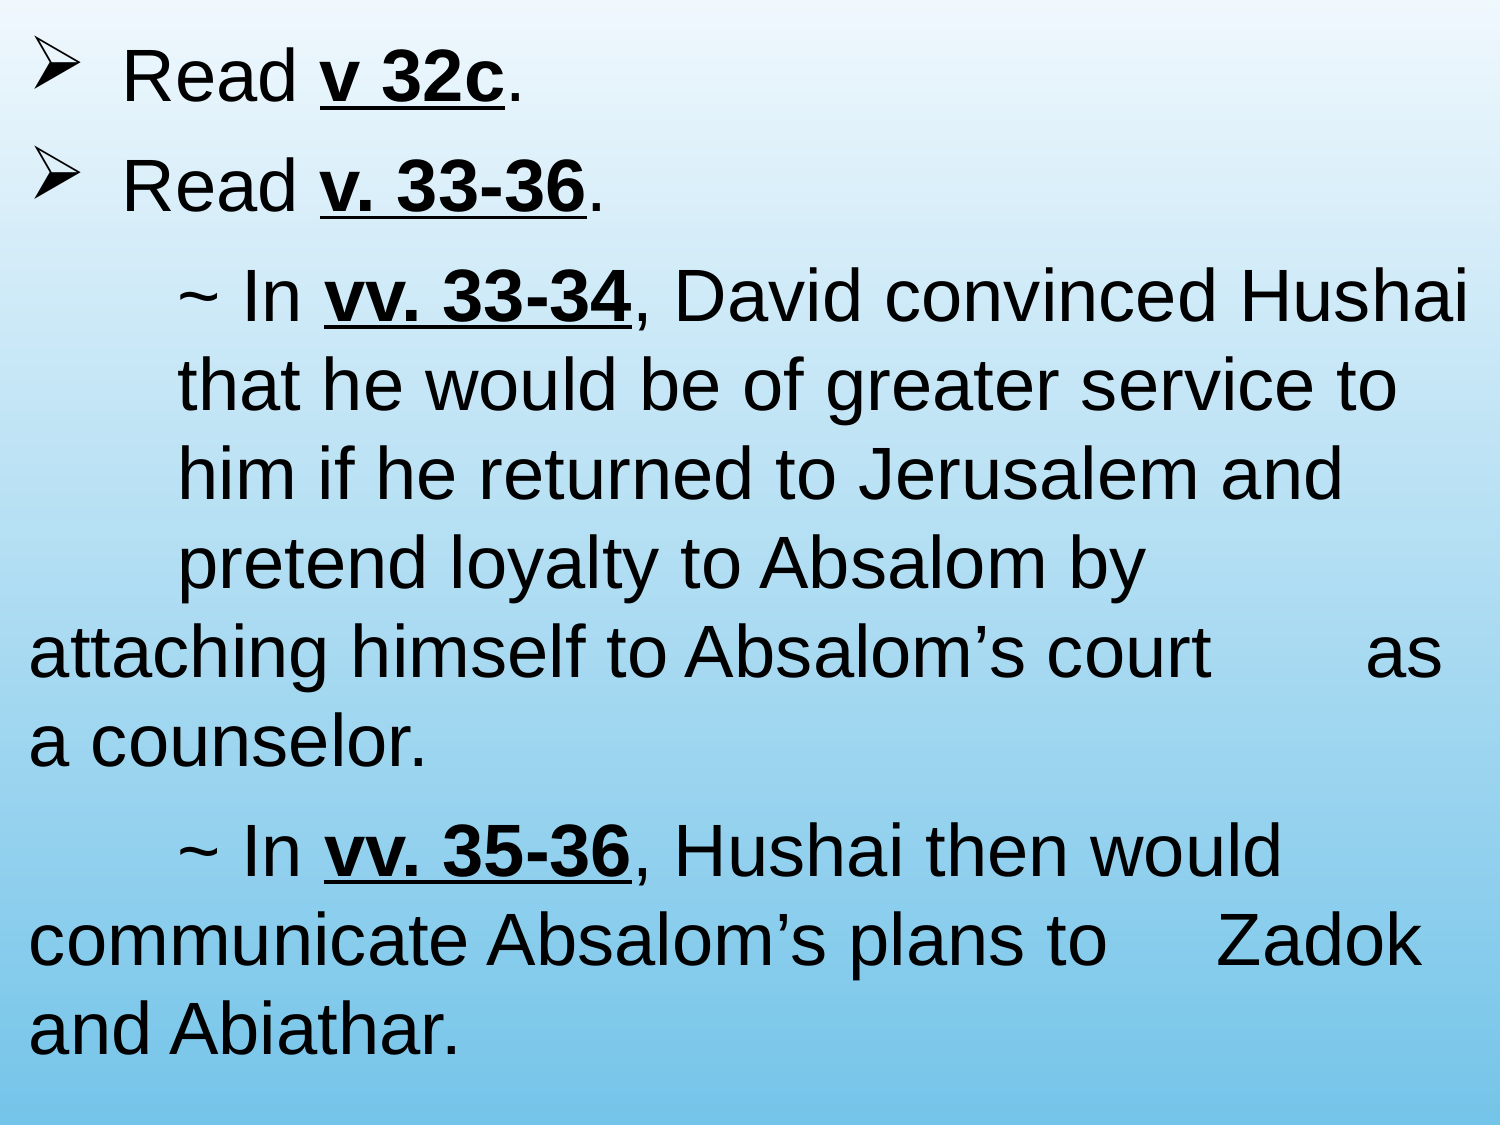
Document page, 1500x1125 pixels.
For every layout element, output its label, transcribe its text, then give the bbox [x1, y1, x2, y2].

subtitle Read v 32c. Read v. 33-36. ~ In vv. 33-34, David convinced Hushai that he would be of greater service to him if he returned to Jerusalem and pretend loyalty to Absalom by attaching himself to Absalom’s court as a counselor. ~ In vv. 35-36, Hushai then would communicate Absalom’s plans to Zadok and Abiathar. [13, 20, 1486, 1108]
